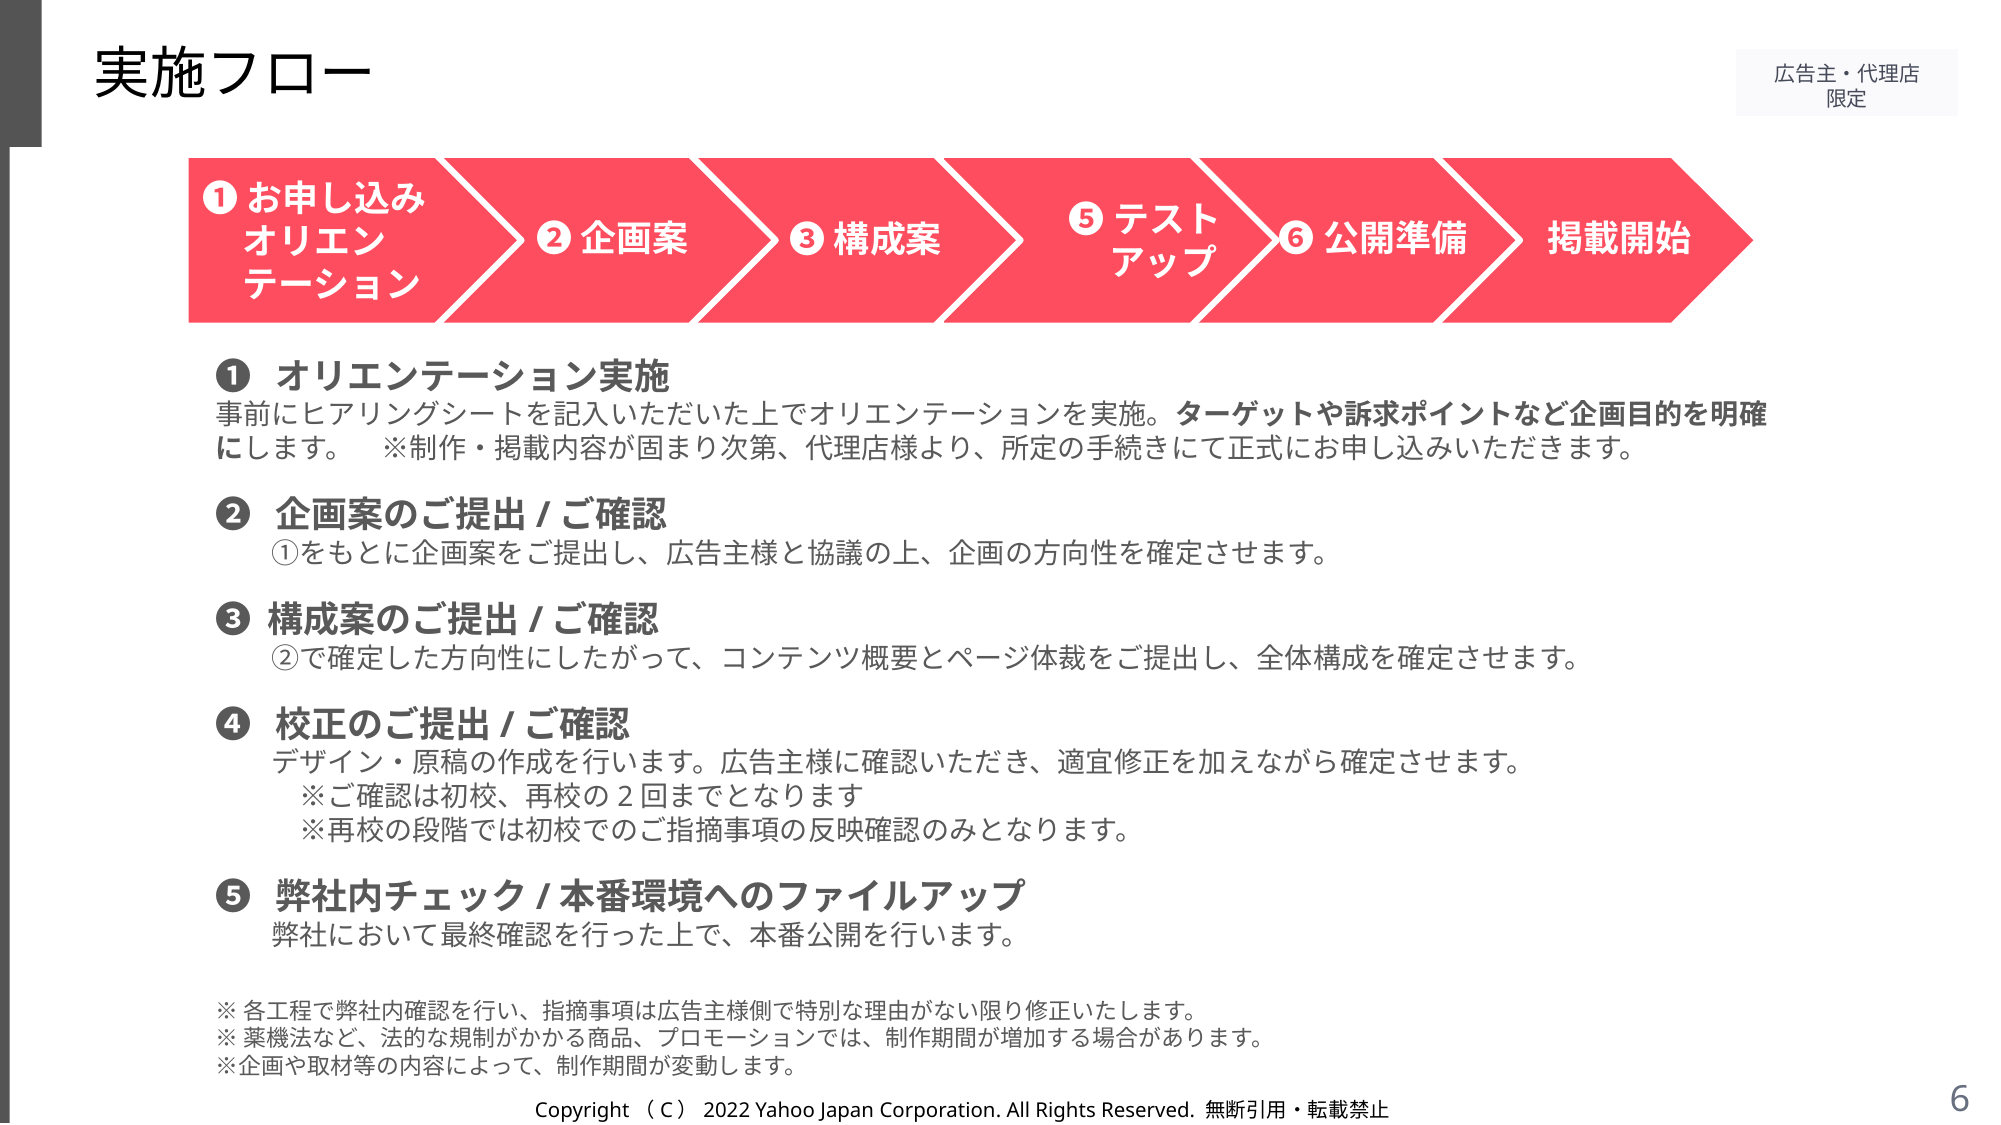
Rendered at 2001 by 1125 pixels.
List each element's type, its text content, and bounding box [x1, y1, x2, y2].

text_box [938, 152, 1229, 328]
title 実施フロー [78, 27, 1693, 115]
footer Copyright（C）2022 Yahoo Japan Corporation. All Rights Reserved. 無断引用・転載禁止 [520, 1089, 1437, 1125]
text_box [183, 152, 452, 167]
text_box [1193, 152, 1490, 207]
text_box ❶ オリエンテーション実施 事前にヒアリングシートを記入いただいた上でオリエンテーションを実施。ターゲットや訴求ポイントなど企画目的を明確にします。 ※制作・掲載内容が固まり次第、代理店様より、所定の手続きにて正式にお申し込みいただきます。 ❷ 企画案のご提出/ご確認 ①をもとに企画案をご提出し、広告主様と協議の上、企画の方向性を確定させます。 ❸ 構成案のご提出/ご確認 ②で確定した方向性にしたがって、コンテンツ概要とページ体裁をご提出し、全体構成を確定させます。 ❹ 校正のご提出/ご確認 デザイン・原稿の作成を行います。広告主様に確認いただき、適宜修正を加えながら確定させます。 ※ご確認は初校、再校の2回までとなります ※再校の段階では初校でのご指摘事項の反映確認のみとなります。 ❺ 弊社内チェック/本番環境へのファイルアップ 弊社において最終確認を行った上で、本番公開を行います。 [200, 346, 1806, 959]
text_box 掲載開始 [1509, 207, 1731, 266]
text_box [1436, 152, 1728, 207]
text_box [438, 152, 755, 328]
text_box ❷企画案 [480, 207, 745, 266]
text_box [691, 152, 1023, 328]
text_box ❻公開準備 [1234, 207, 1509, 266]
text_box ※各工程で弊社内確認を行い、指摘事項は広告主様側で特別な理由がない限り修正いたします。 ※薬機法など、法的な規制がかかる商品、プロモーションでは、制作期間が増加する場合があります。 ※企画や取材等の内容によって、制作期間が変動します。 [200, 988, 1973, 1087]
text_box ➊お申し込み オリエン テーション [125, 167, 505, 312]
text_box ❸構成案 [755, 209, 976, 267]
text_box [1437, 210, 1761, 328]
text_box [183, 312, 453, 328]
text_box [1193, 266, 1498, 328]
text_box ❺テスト アップ [1034, 189, 1256, 291]
